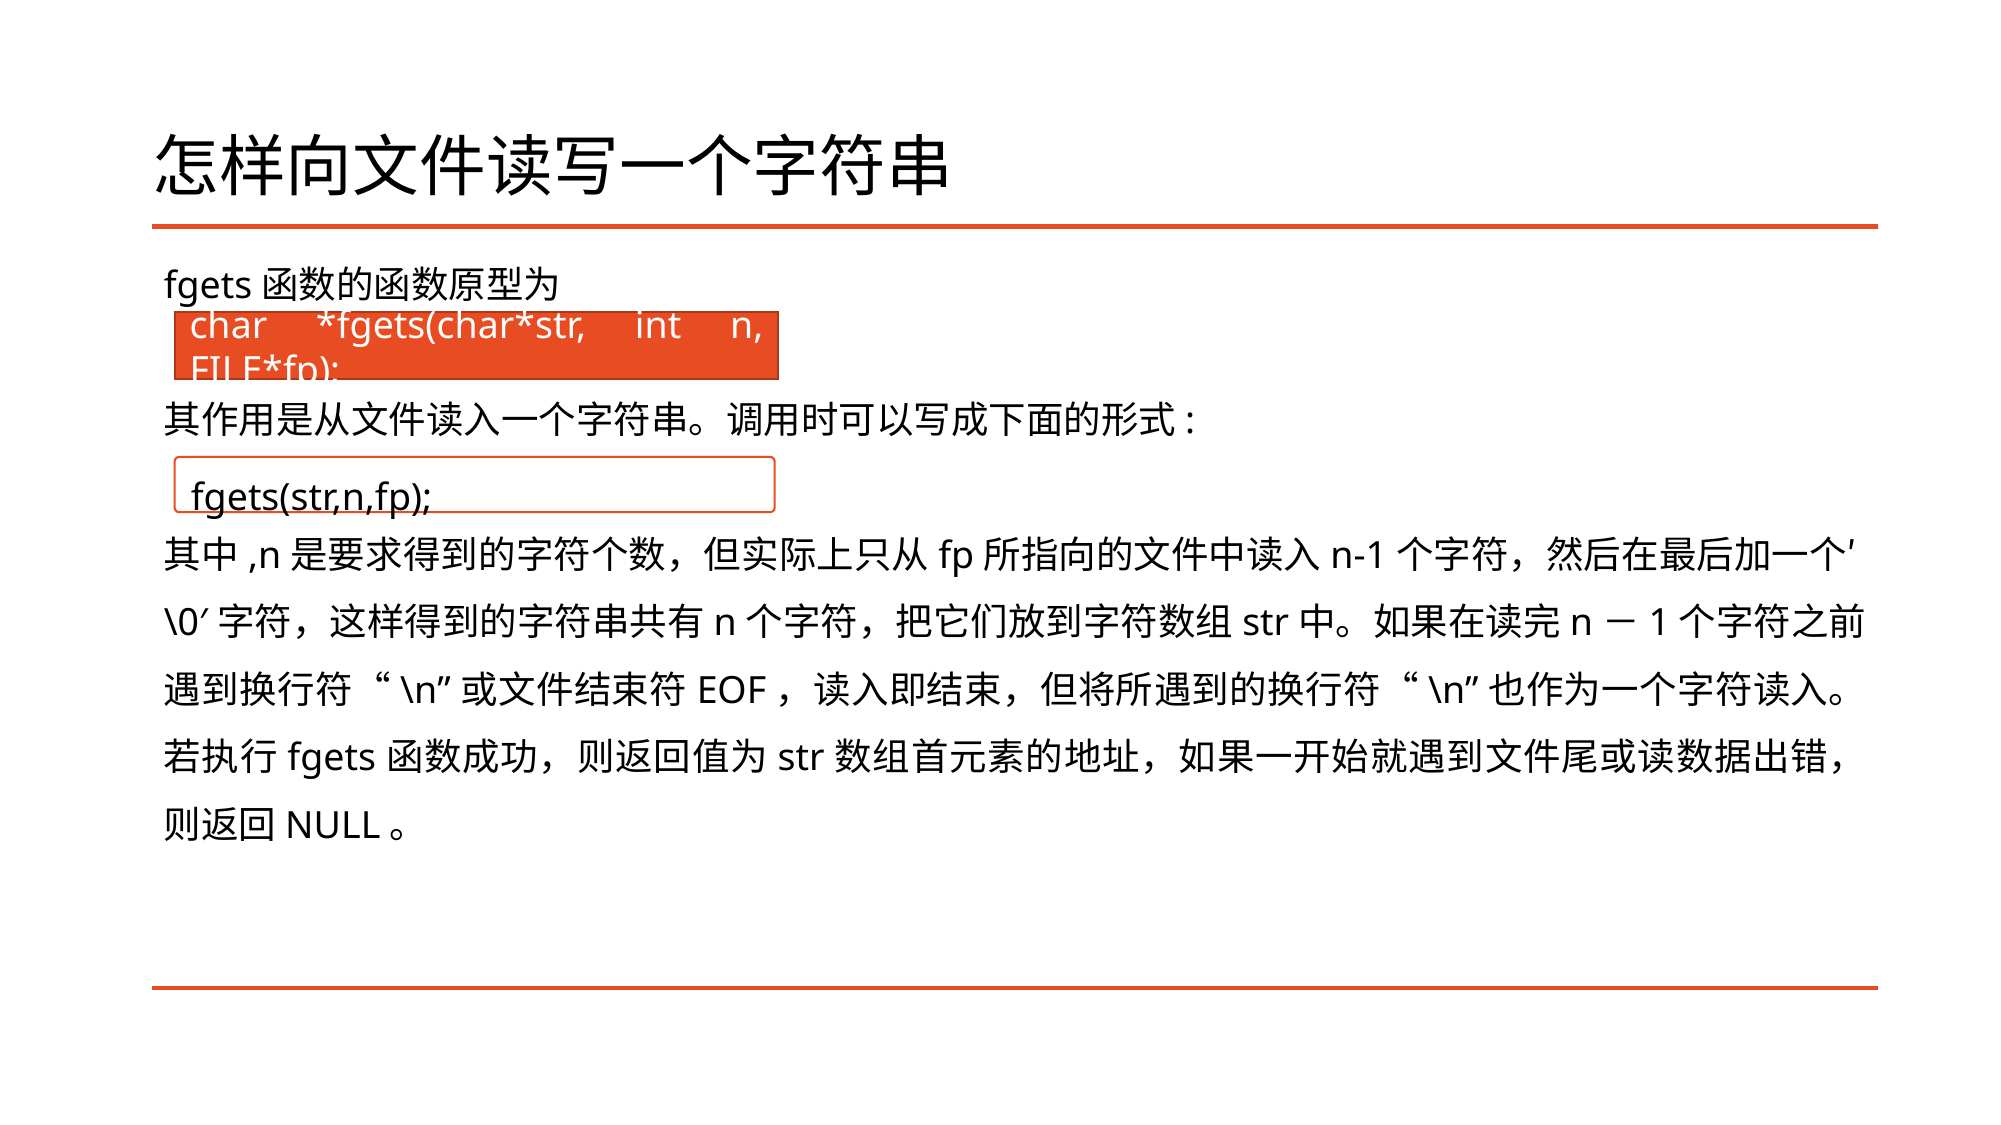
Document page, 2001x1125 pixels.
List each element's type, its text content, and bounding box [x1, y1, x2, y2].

title 怎样向文件读写一个字符串 [137, 59, 1863, 278]
text_box char *fgets(char*str, int n, FILE*fp); [174, 311, 779, 380]
text_box fgets(str,n,fp); [173, 455, 776, 514]
